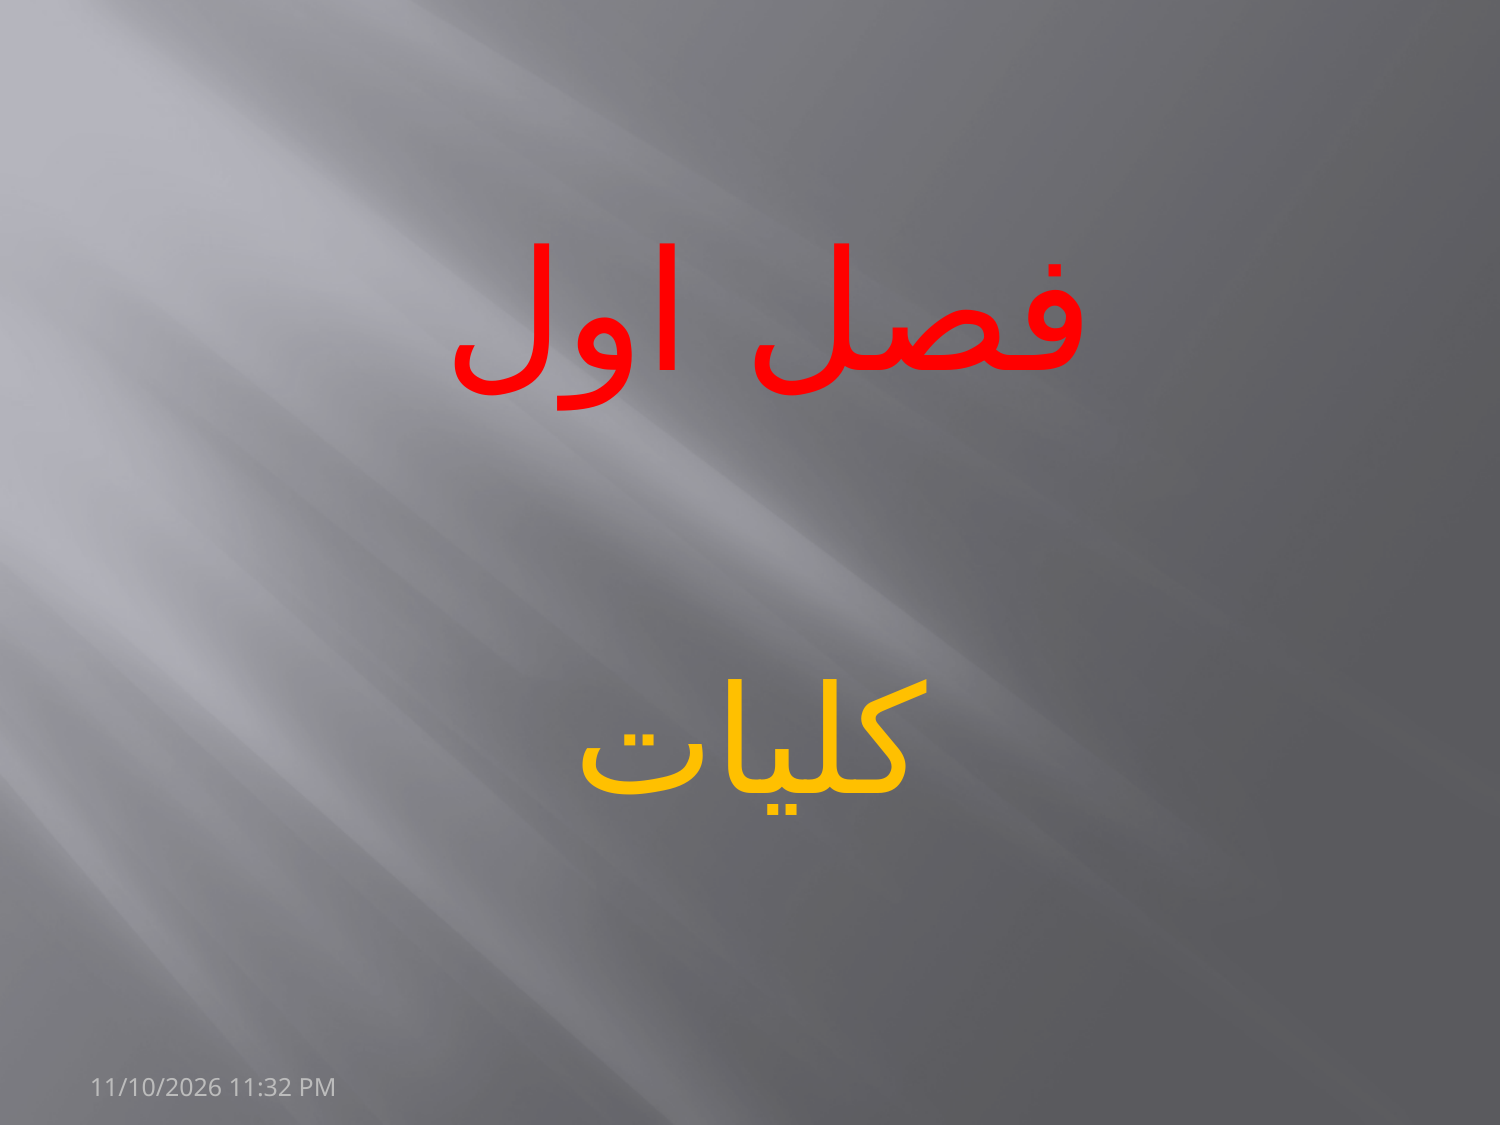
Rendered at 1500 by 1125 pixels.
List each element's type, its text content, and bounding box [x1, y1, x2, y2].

slide_number 20/مارس/1 [75, 1052, 425, 1113]
subtitle فصل اول کلیات [225, 196, 1275, 925]
